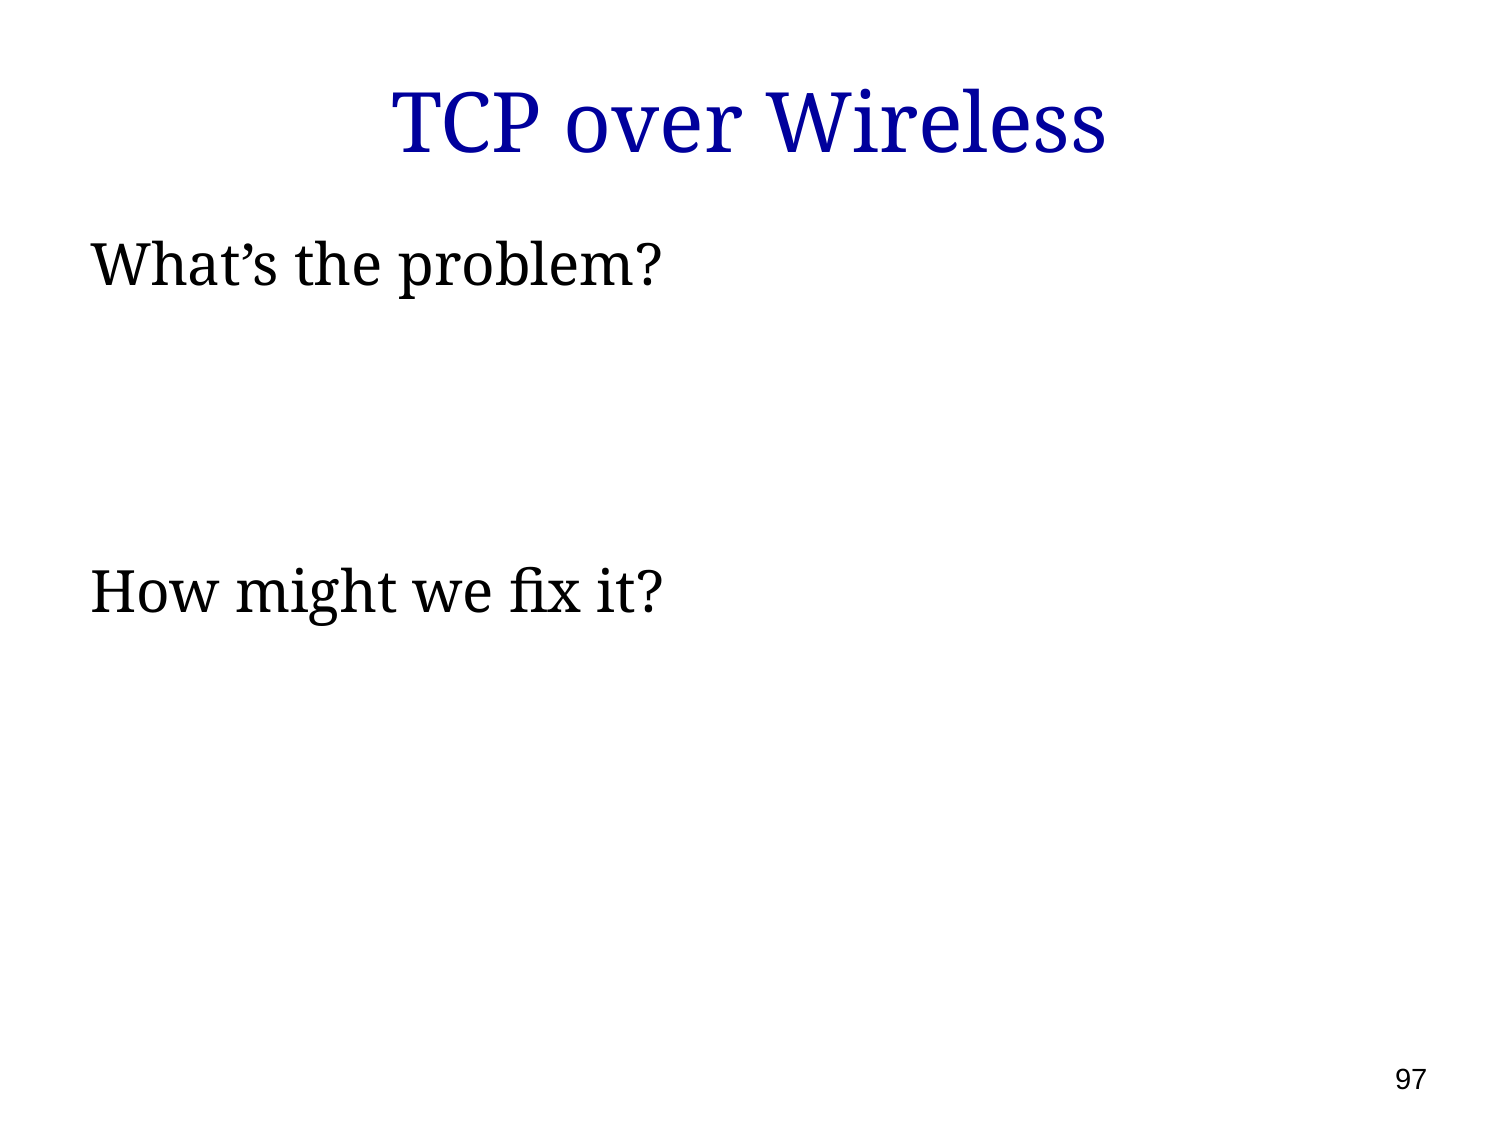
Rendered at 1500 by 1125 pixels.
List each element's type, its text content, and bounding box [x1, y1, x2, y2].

slide_number 97 [1092, 1024, 1443, 1103]
title TCP over Wireless [74, 47, 1426, 191]
list What’s the problem? How might we fix it? [74, 219, 1426, 963]
